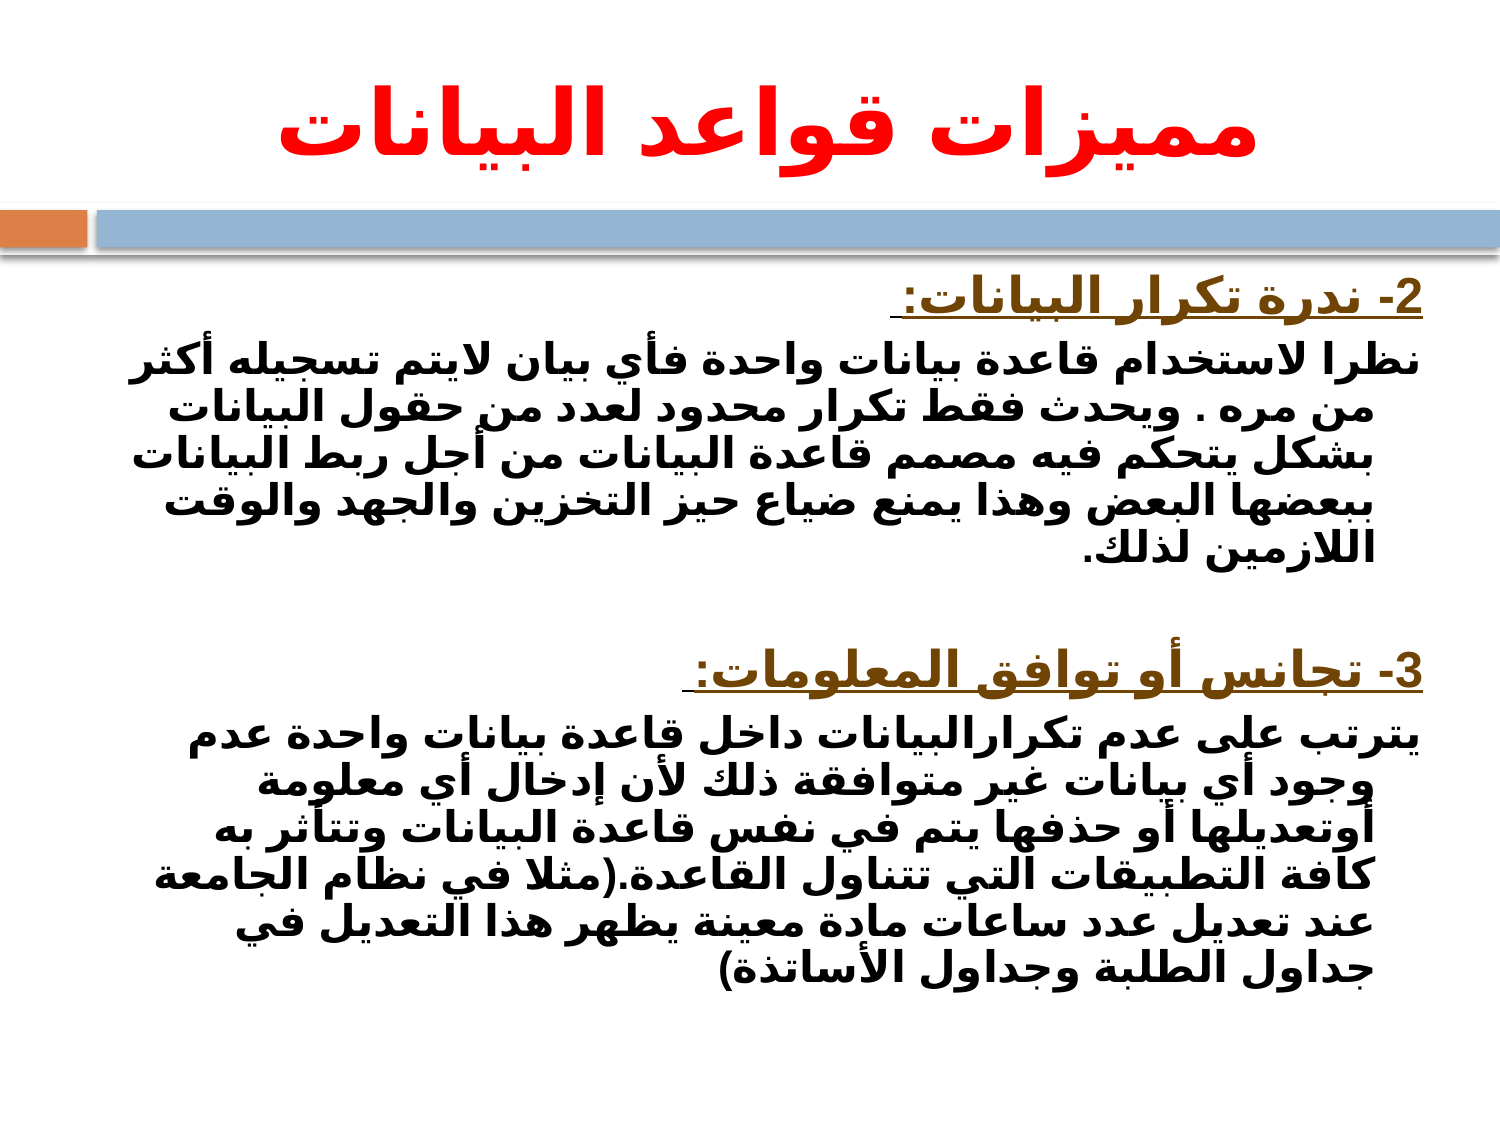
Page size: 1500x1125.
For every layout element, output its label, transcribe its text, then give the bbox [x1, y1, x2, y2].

list 2- ندرة تكرار البيانات: نظرا لاستخدام قاعدة بيانات واحدة فأي بيان لايتم تسجيله أكثر من مره . ويحدث فقط تكرار محدود لعدد من حقول البيانات بشكل يتحكم فيه مصمم قاعدة البيانات من أجل ربط البيانات ببعضها البعض وهذا يمنع ضياع حيز التخزين والجهد والوقت اللازمين لذلك. 3- تجانس أو توافق المعلومات: يترتب على عدم تكرارالبيانات داخل قاعدة بيانات واحدة عدم وجود أي بيانات غير متوافقة ذلك لأن إدخال أي معلومة أوتعديلها أو حذفها يتم في نفس قاعدة البيانات وتتأثر به كافة التطبيقات التي تتناول القاعدة.(مثلا في نظام الجامعة عند تعديل عدد ساعات مادة معينة يظهر هذا التعديل في جداول الطلبة وجداول الأساتذة) [100, 262, 1438, 1000]
title مميزات قواعد البيانات [100, 37, 1438, 200]
